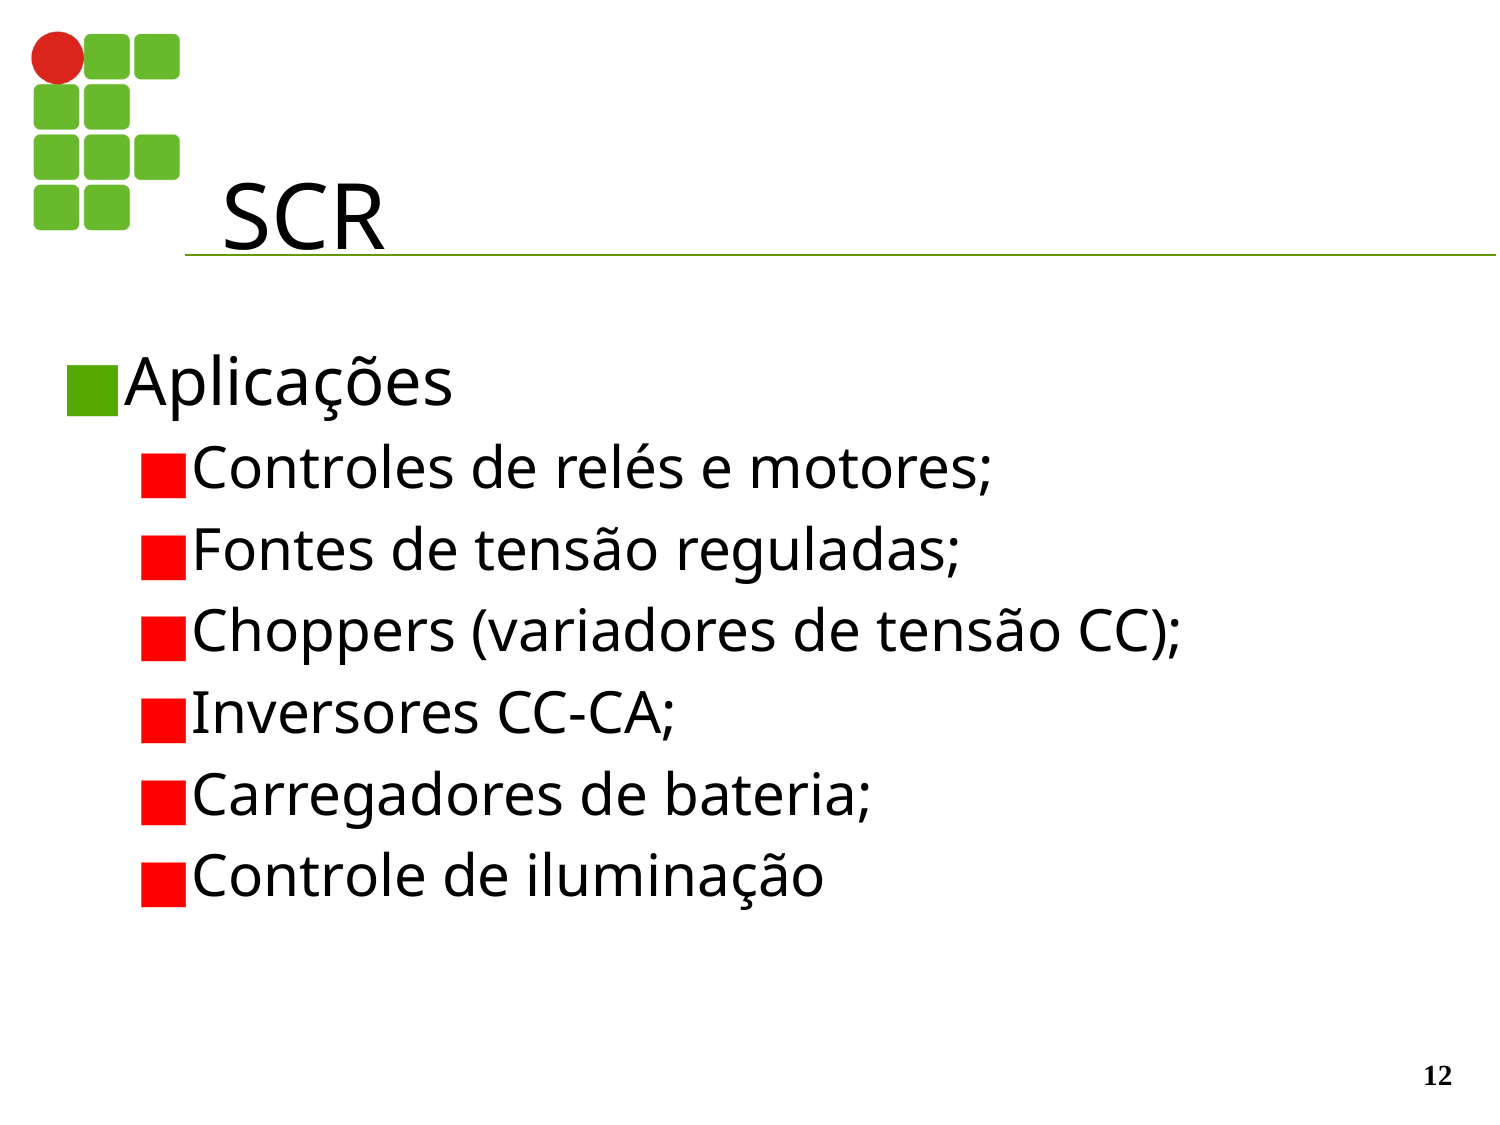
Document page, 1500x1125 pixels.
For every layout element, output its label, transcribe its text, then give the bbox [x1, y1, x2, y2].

title SCR [206, 35, 1468, 275]
picture [29, 30, 182, 232]
text_box ‹#› [1155, 1032, 1468, 1100]
list Aplicações Controles de relés e motores; Fontes de tensão reguladas; Choppers (variadores de tensão CC); Inversores CC-CA; Carregadores de bateria; Controle de iluminação [46, 331, 1469, 1032]
